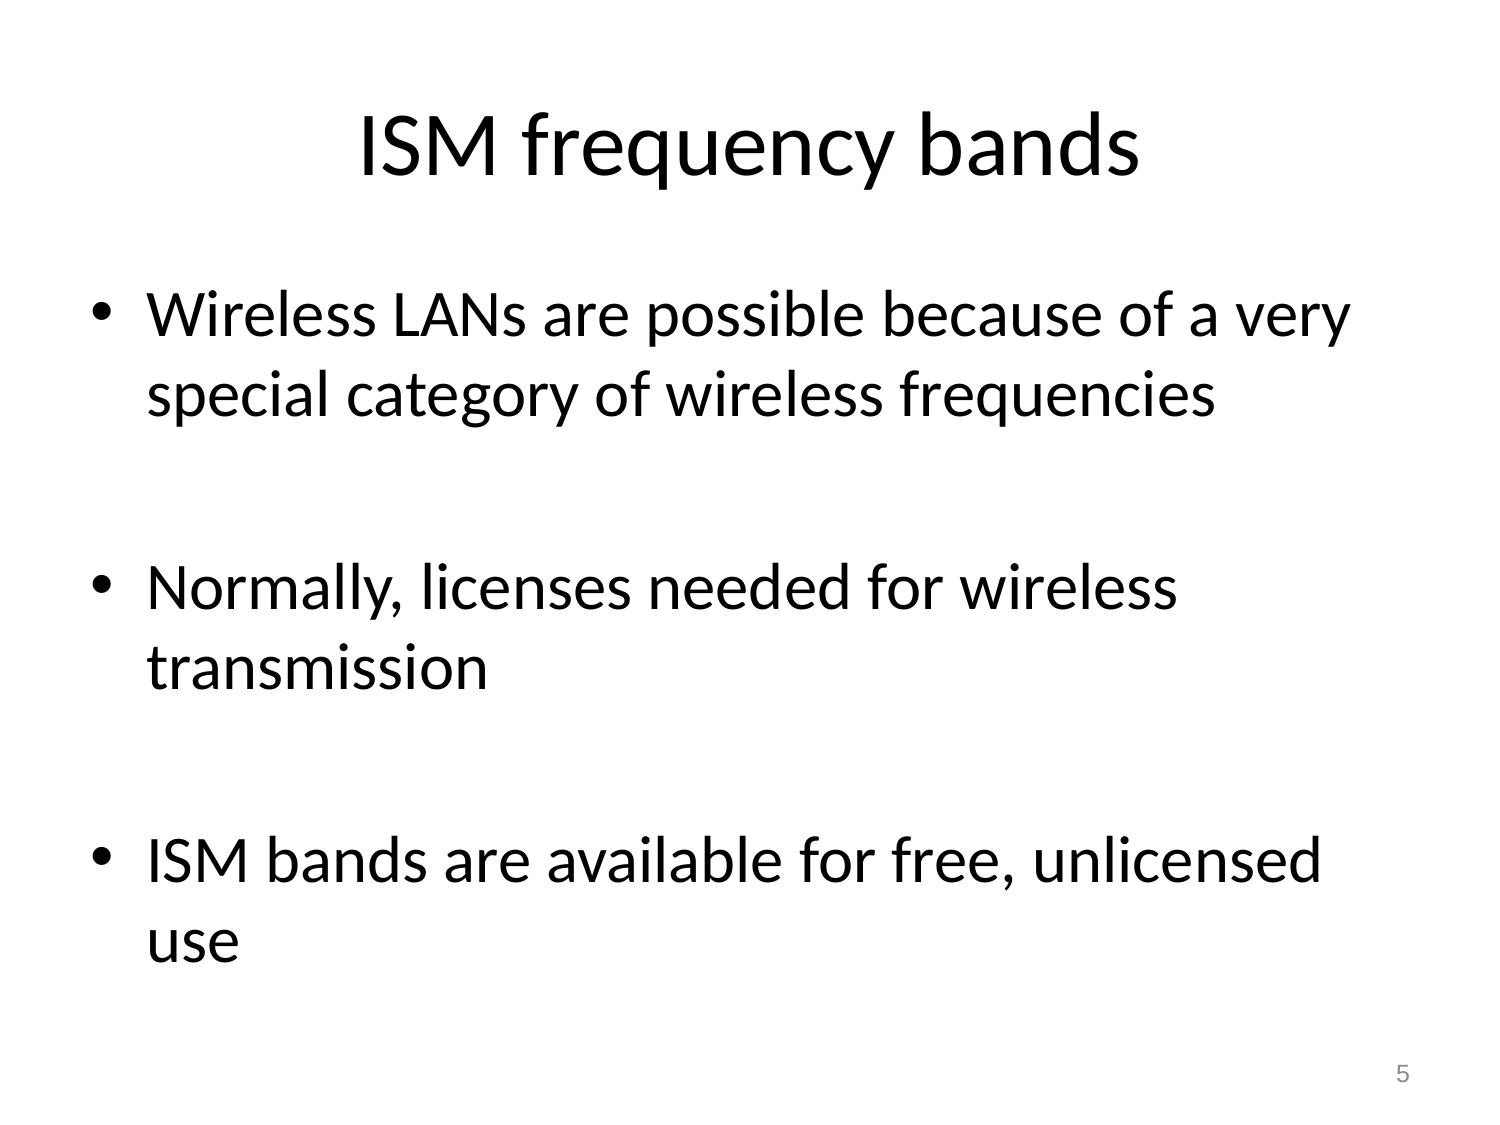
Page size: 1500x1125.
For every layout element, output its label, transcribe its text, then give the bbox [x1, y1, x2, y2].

list Wireless LANs are possible because of a very special category of wireless frequencies Normally, licenses needed for wireless transmission ISM bands are available for free, unlicensed use [74, 262, 1426, 1006]
title ISM frequency bands [74, 44, 1426, 233]
slide_number 5 [1074, 1042, 1425, 1103]
